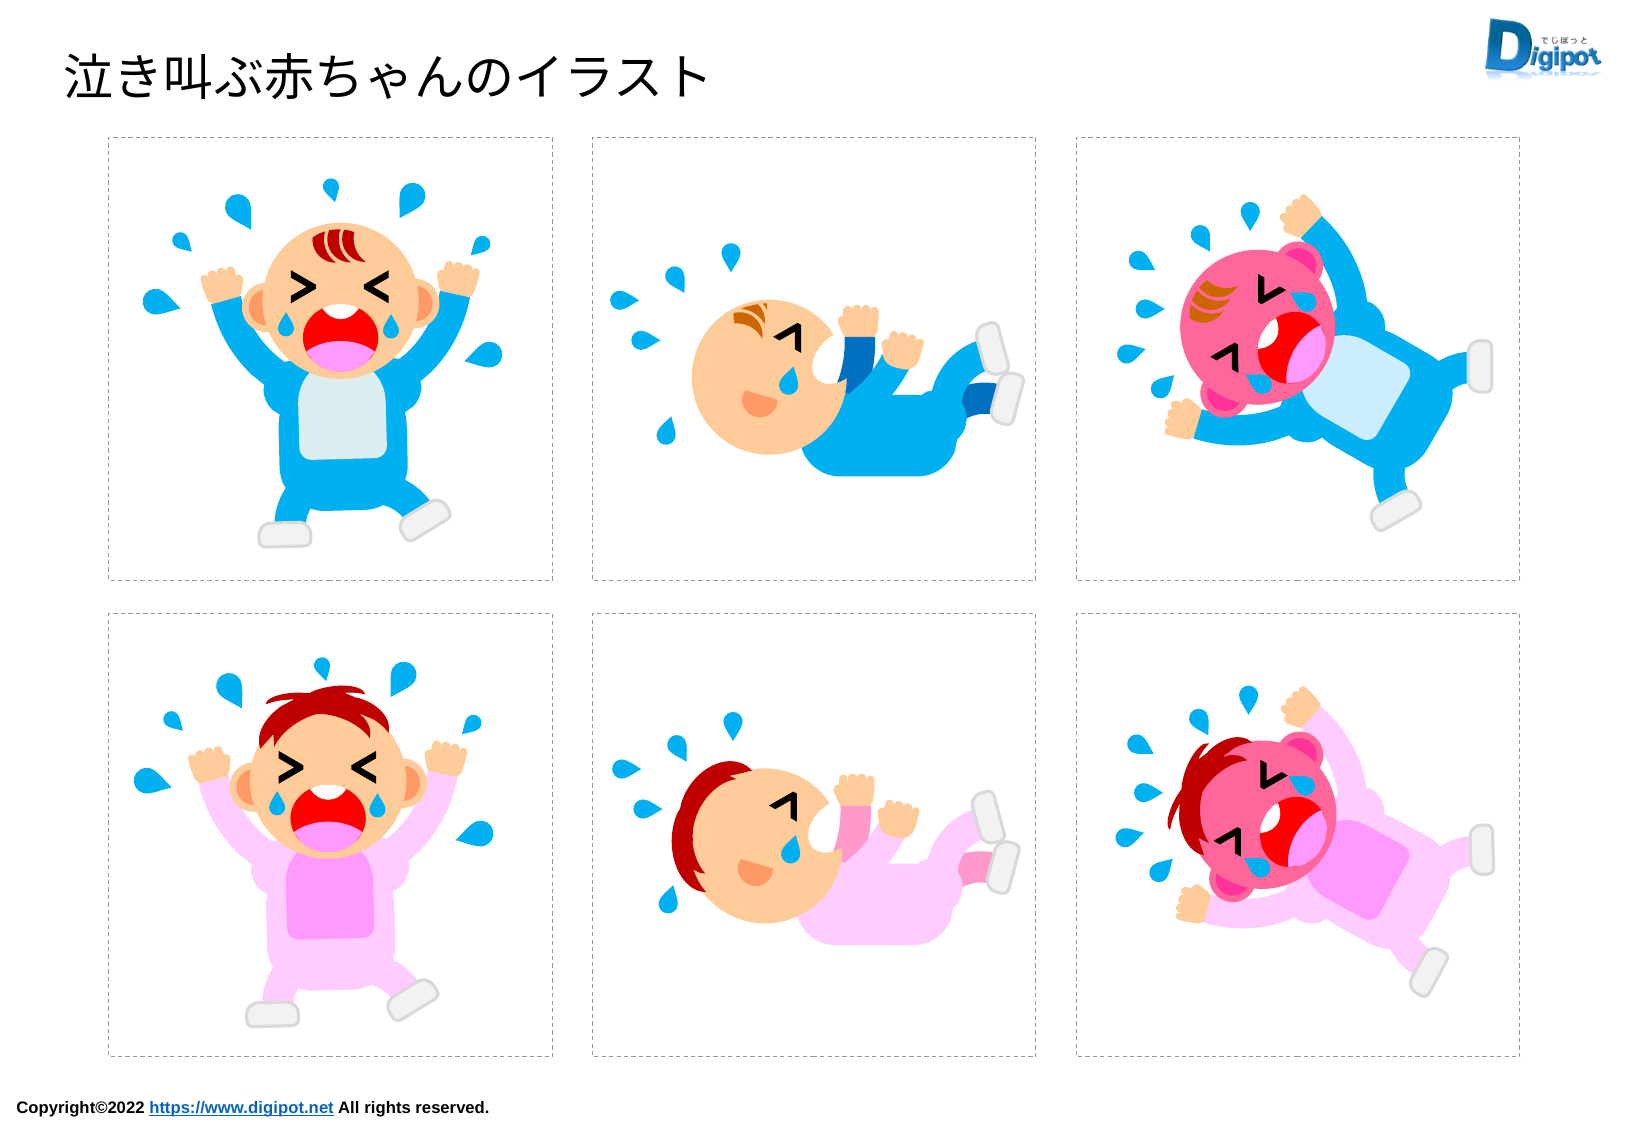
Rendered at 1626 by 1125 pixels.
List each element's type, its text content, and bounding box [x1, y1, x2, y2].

text_box 泣き叫ぶ赤ちゃんのイラスト [49, 38, 728, 113]
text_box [133, 657, 494, 1027]
picture [1485, 18, 1602, 82]
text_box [612, 711, 1012, 946]
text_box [142, 178, 503, 547]
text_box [610, 243, 1016, 477]
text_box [1115, 685, 1493, 996]
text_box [1116, 201, 1472, 500]
